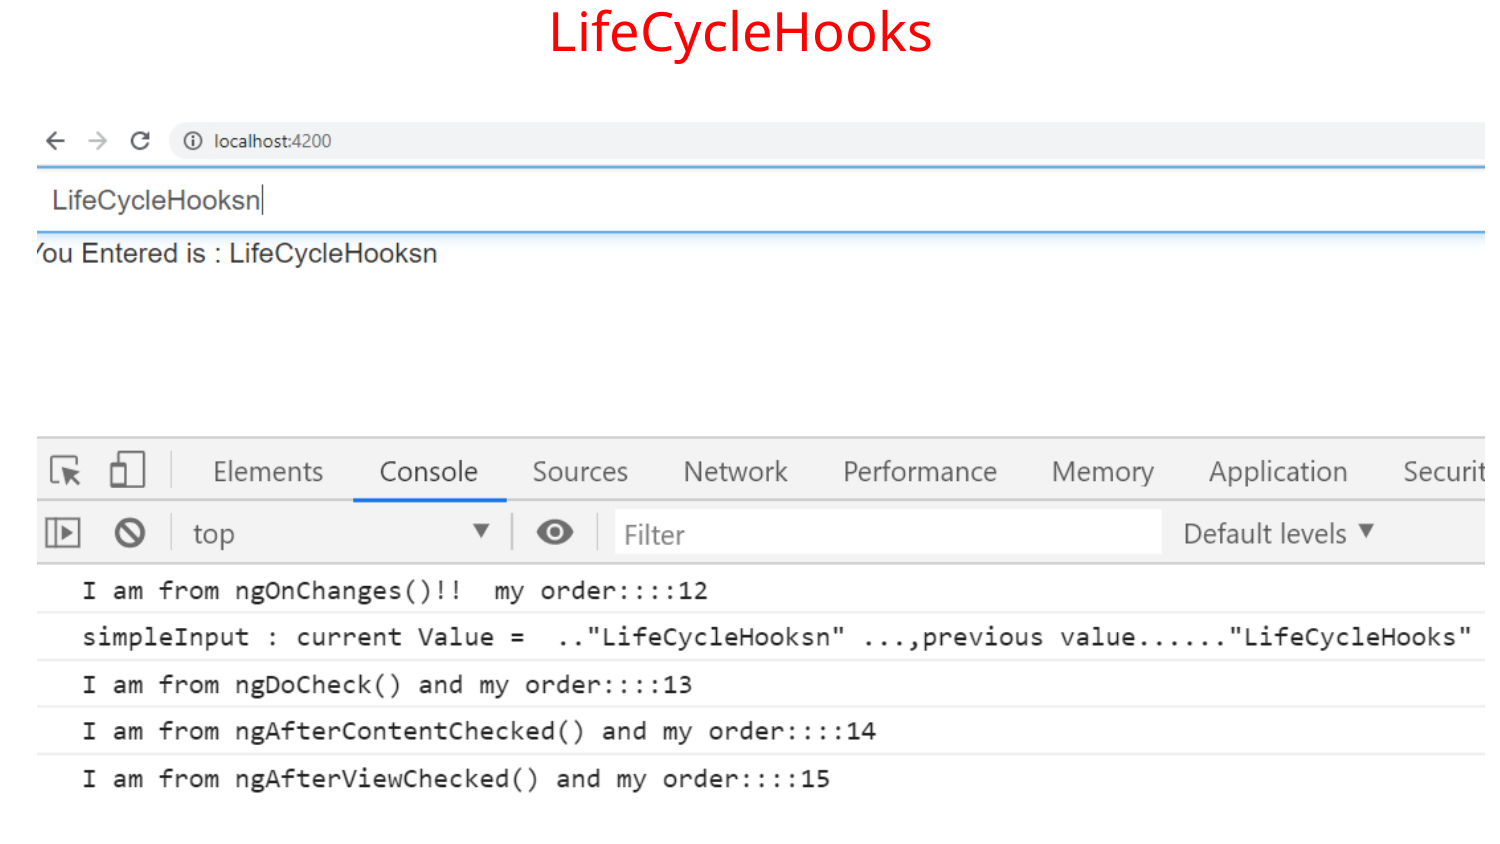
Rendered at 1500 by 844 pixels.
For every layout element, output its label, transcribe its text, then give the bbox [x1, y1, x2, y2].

text_box LifeCycleHooks [64, 0, 1418, 71]
picture [37, 121, 1485, 794]
